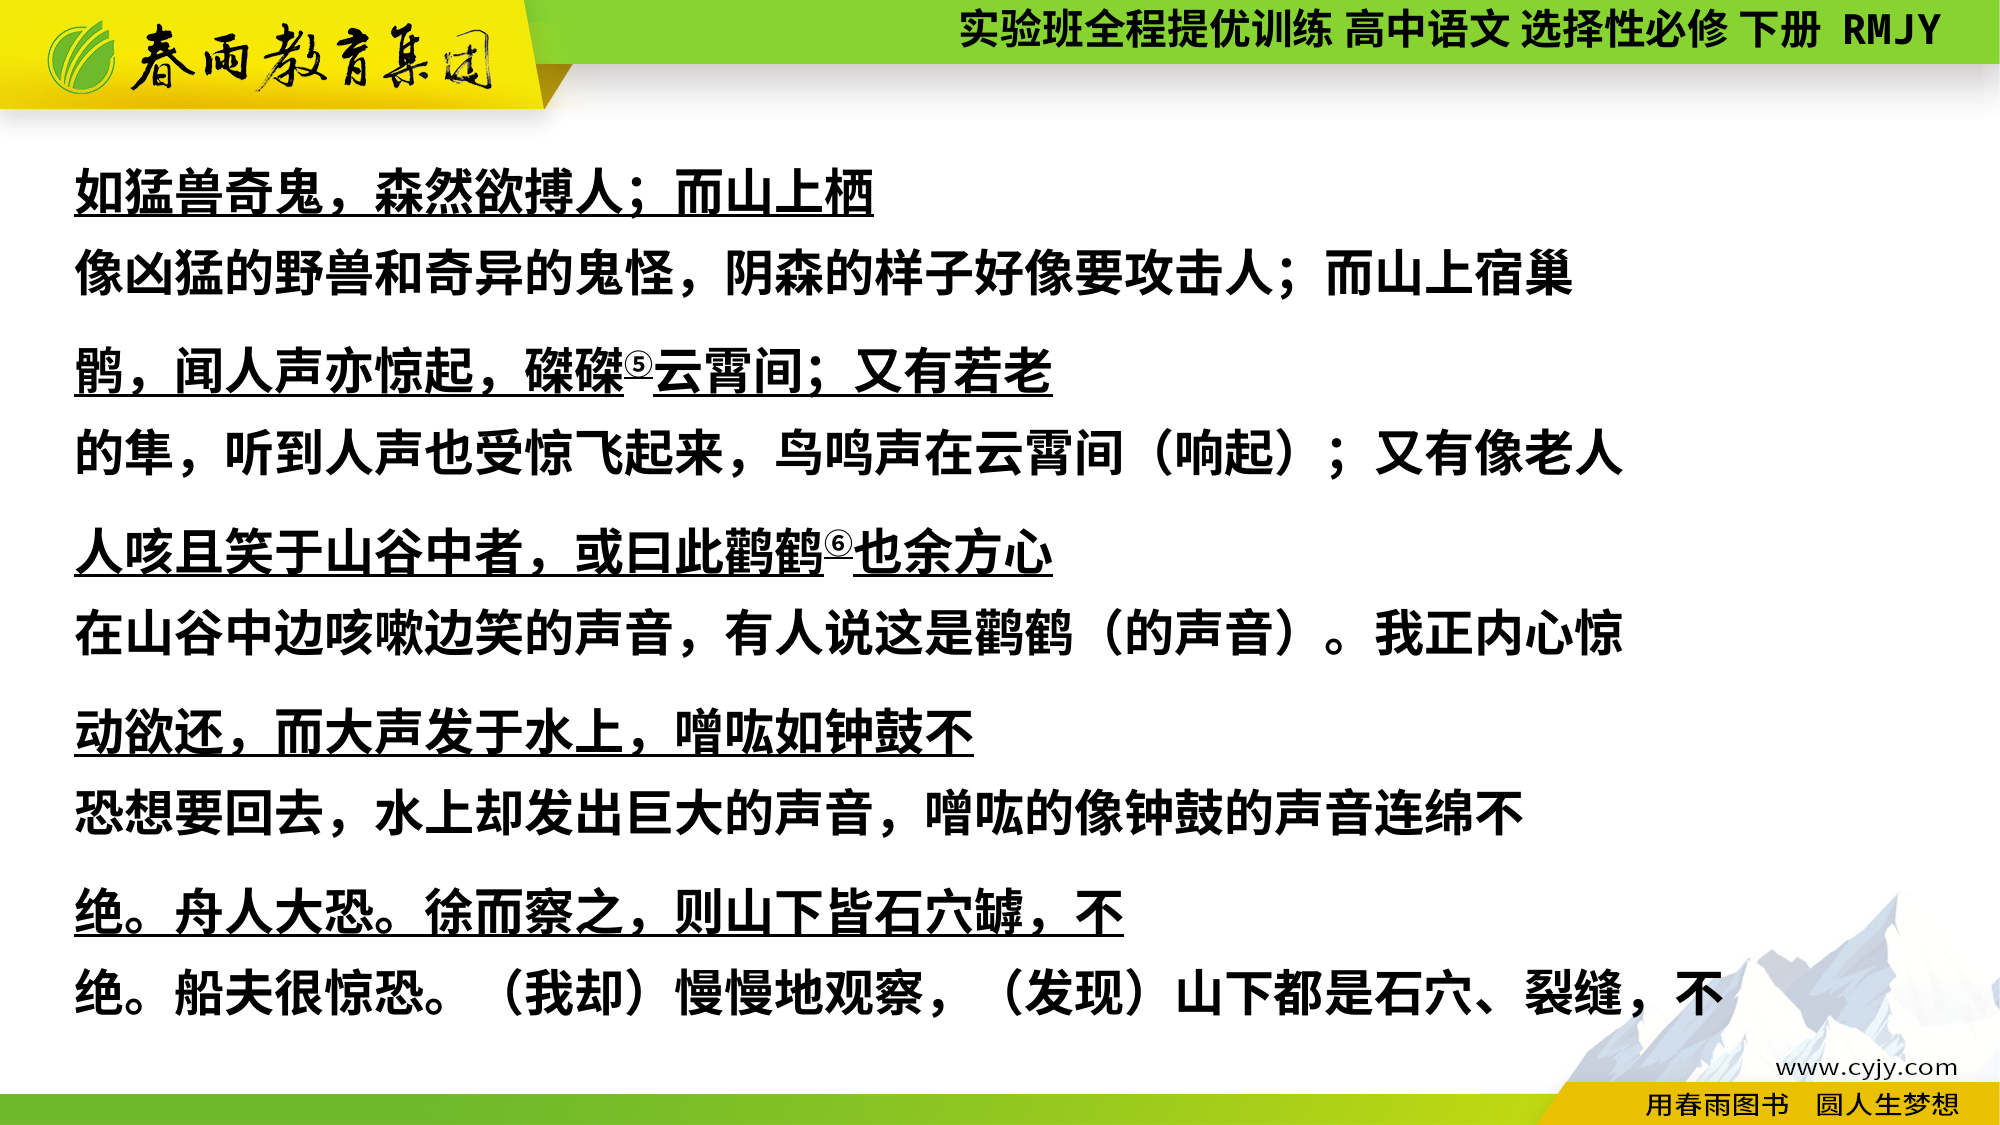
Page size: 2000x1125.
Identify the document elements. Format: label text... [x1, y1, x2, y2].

text_box 像凶猛的野兽和奇异的鬼怪，阴森的样子好像要攻击人；而山上宿巢 的隼，听到人声也受惊飞起来，鸟鸣声在云霄间（响起）；又有像老人 在山谷中边咳嗽边笑的声音，有人说这是鹳鹤（的声音）。我正内心惊 恐想要回去，水上却发出巨大的声音，噌吰的像钟鼓的声音连绵不 绝。船夫很惊恐。（我却）慢慢地观察，（发现）山下都是石穴、裂缝，不 [59, 203, 1944, 1029]
picture [0, 0, 2000, 1125]
